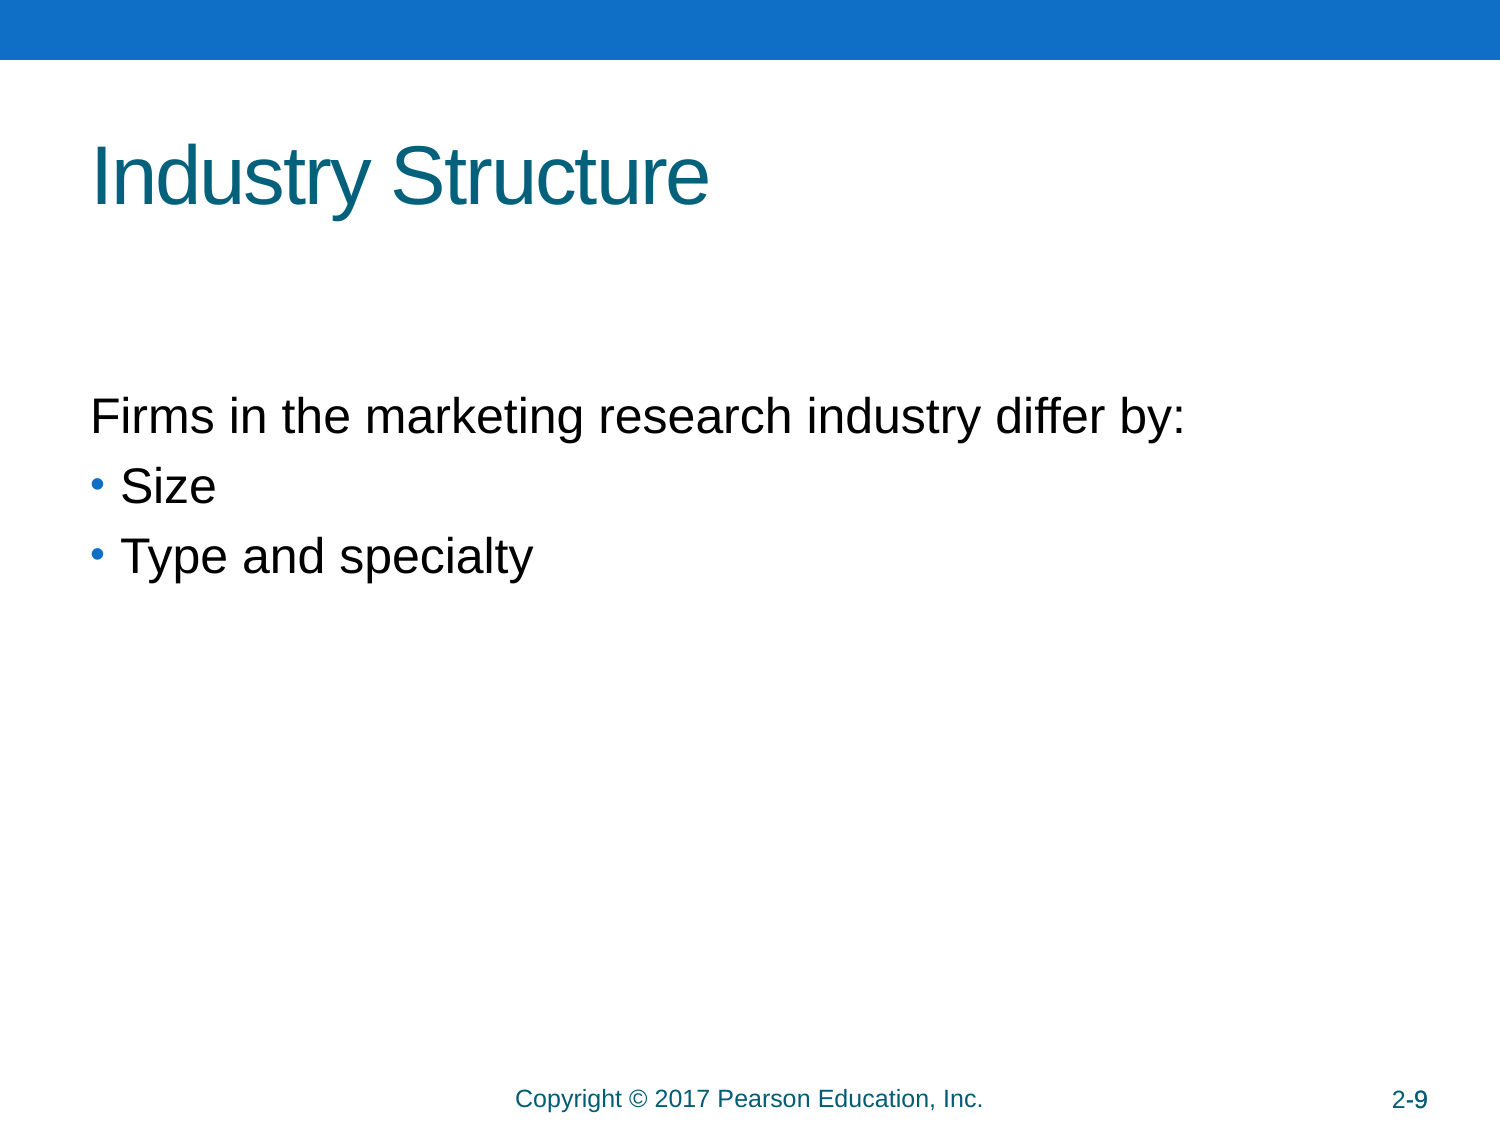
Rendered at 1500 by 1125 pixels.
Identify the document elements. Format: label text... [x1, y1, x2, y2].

list Firms in the marketing research industry differ by: Size Type and specialty [75, 376, 1425, 1125]
title Industry Structure [75, 90, 1425, 253]
